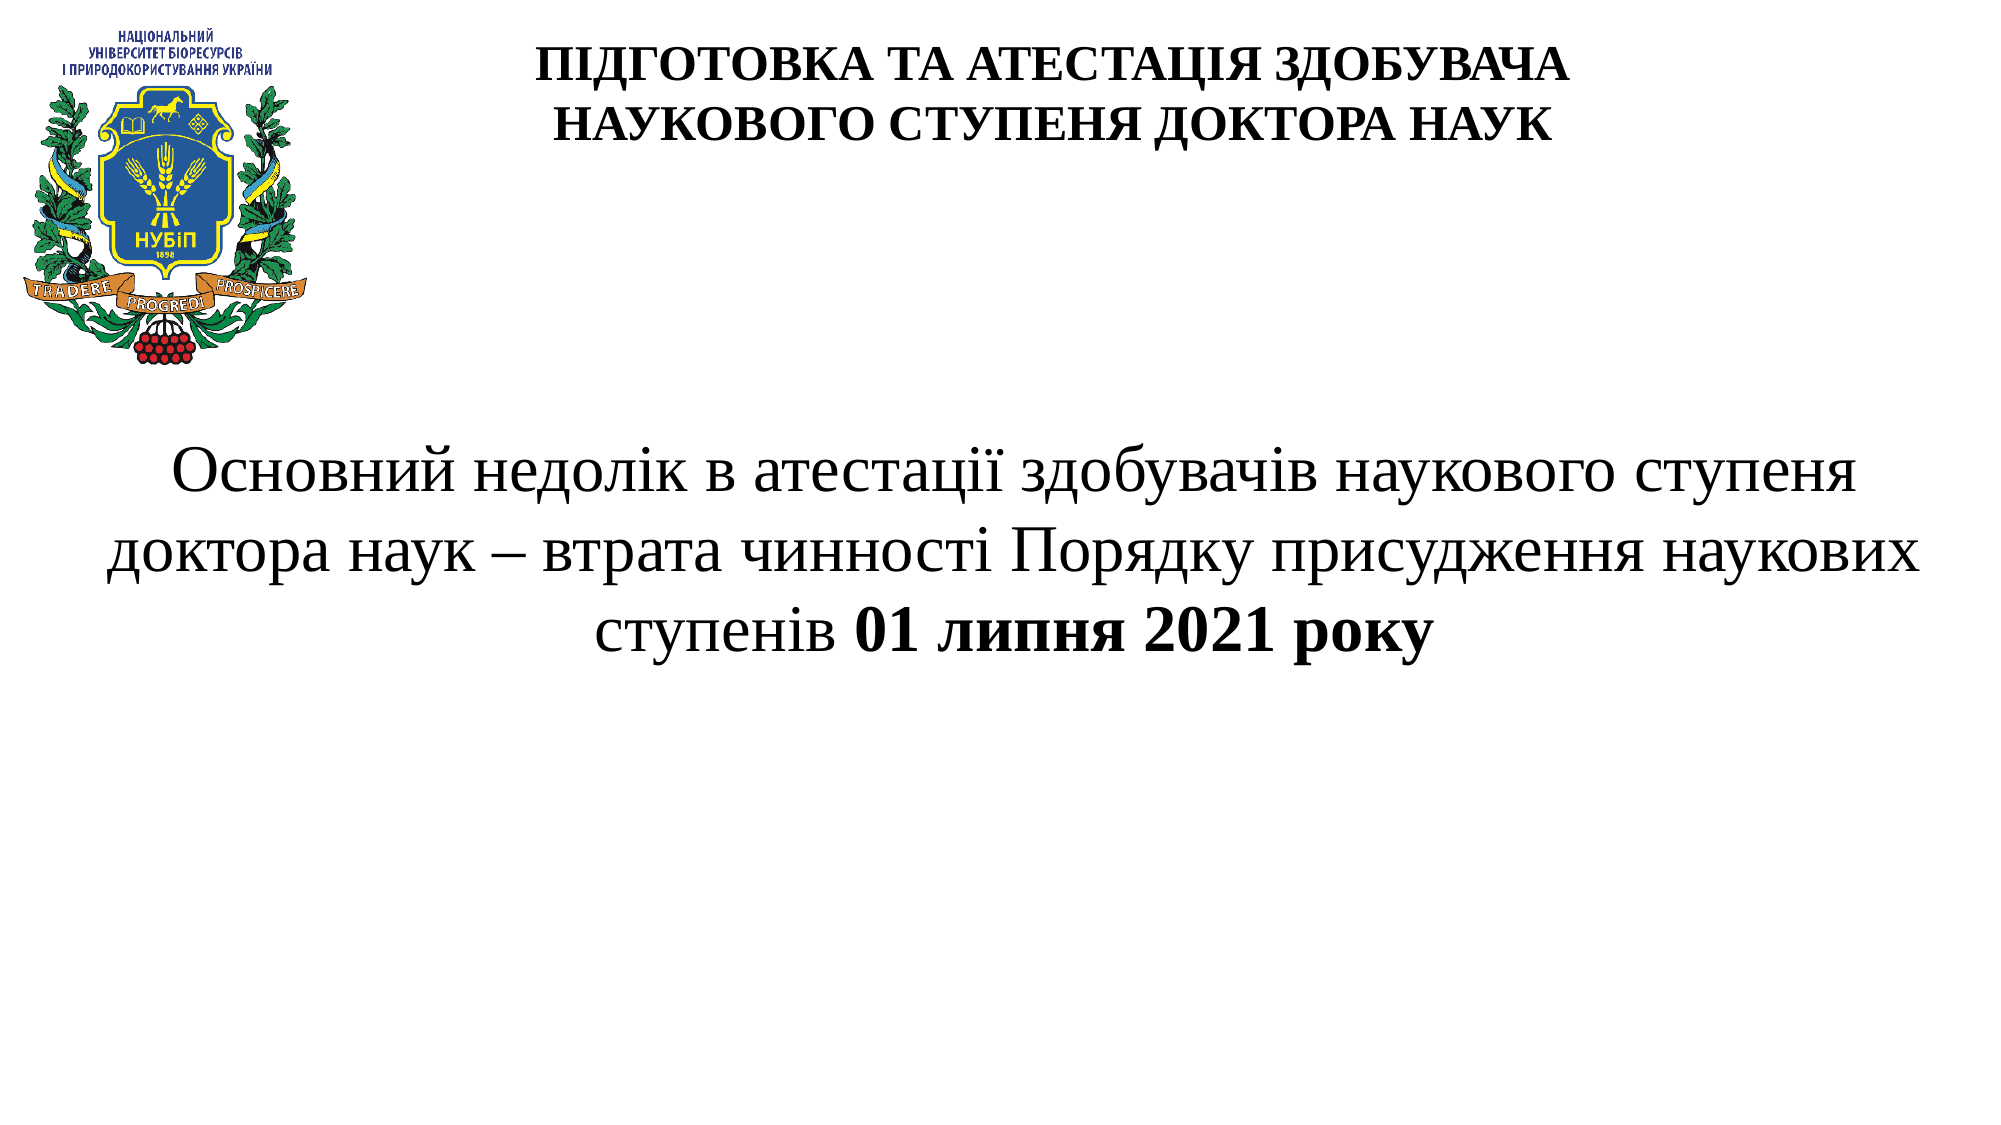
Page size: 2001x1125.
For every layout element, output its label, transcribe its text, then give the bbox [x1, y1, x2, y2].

text_box ПІДГОТОВКА ТА АТЕСТАЦІЯ ЗДОБУВАЧА НАУКОВОГО СТУПЕНЯ ДОКТОРА НАУК [353, 23, 1753, 158]
picture [23, 28, 307, 365]
text_box Основний недолік в атестації здобувачів наукового ступеня доктора наук – втрата чинності Порядку присудження наукових ступенів 01 липня 2021 року [91, 417, 1939, 673]
